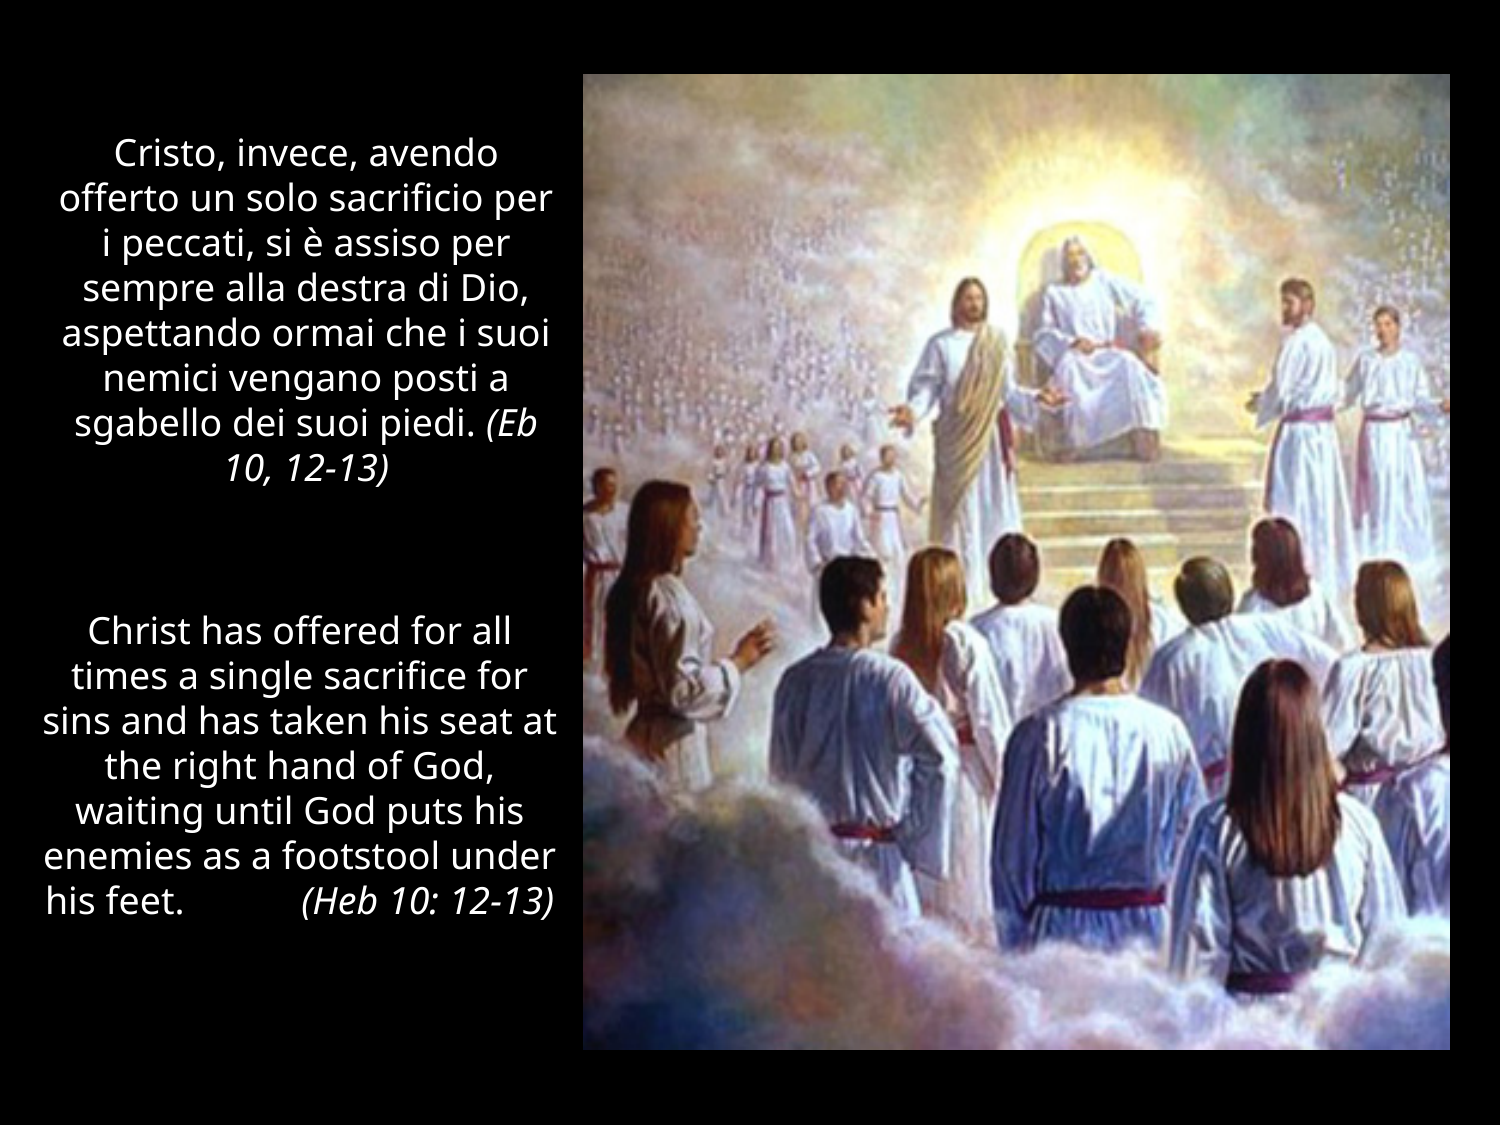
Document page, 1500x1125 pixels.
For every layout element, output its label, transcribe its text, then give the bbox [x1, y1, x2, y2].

text_box Christ has offered for all times a single sacrifice for sins and has taken his seat at the right hand of God, waiting until God puts his enemies as a footstool under his feet. (Heb 10: 12-13) [24, 599, 575, 930]
picture [583, 74, 1450, 1050]
title Cristo, invece, avendo offerto un solo sacrificio per i peccati, si è assiso per sempre alla destra di Dio, aspettando ormai che i suoi nemici vengano posti a sgabello dei suoi piedi. (Eb 10, 12-13) [37, 262, 575, 400]
